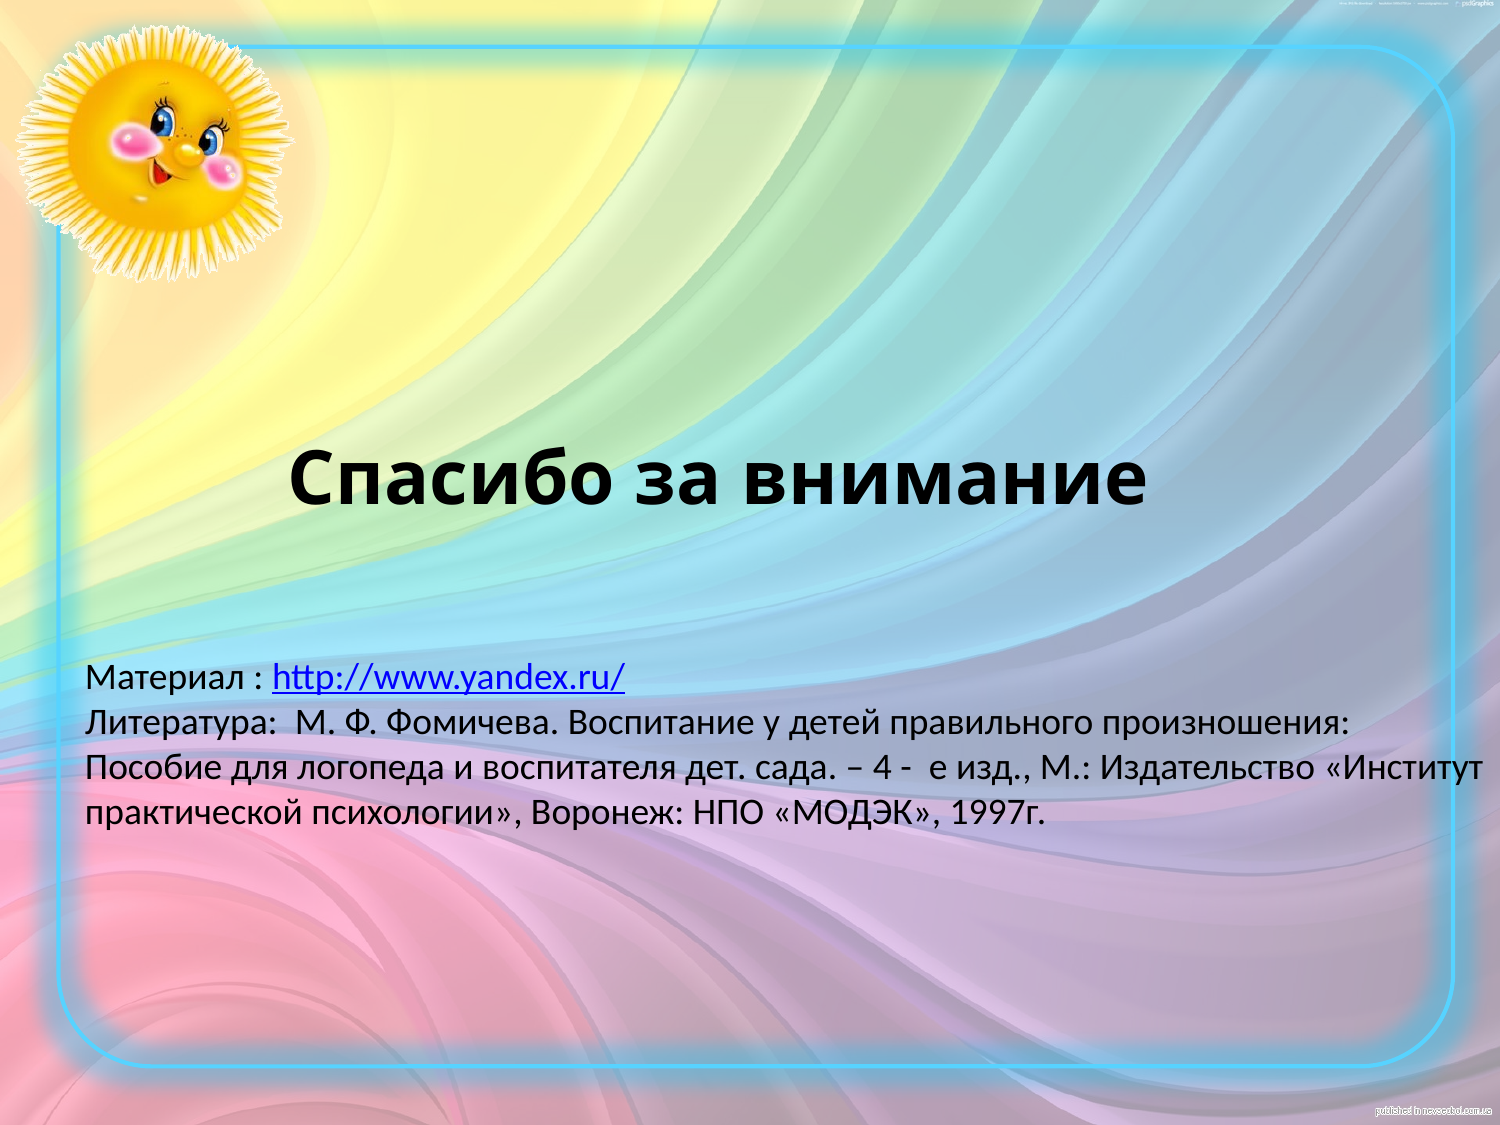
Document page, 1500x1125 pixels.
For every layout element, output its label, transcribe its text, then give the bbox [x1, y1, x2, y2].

text_box Спасибо за внимание [175, 421, 1348, 527]
text_box Материал : http://www.yandex.ru/ Литература: М. Ф. Фомичева. Воспитание у детей правильного произношения: Пособие для логопеда и воспитателя дет. сада. – 4 - е изд., М.: Издательство «Институт практической психологии», Воронеж: НПО «МОДЭК», 1997г. [70, 644, 1500, 885]
picture [11, 11, 340, 340]
